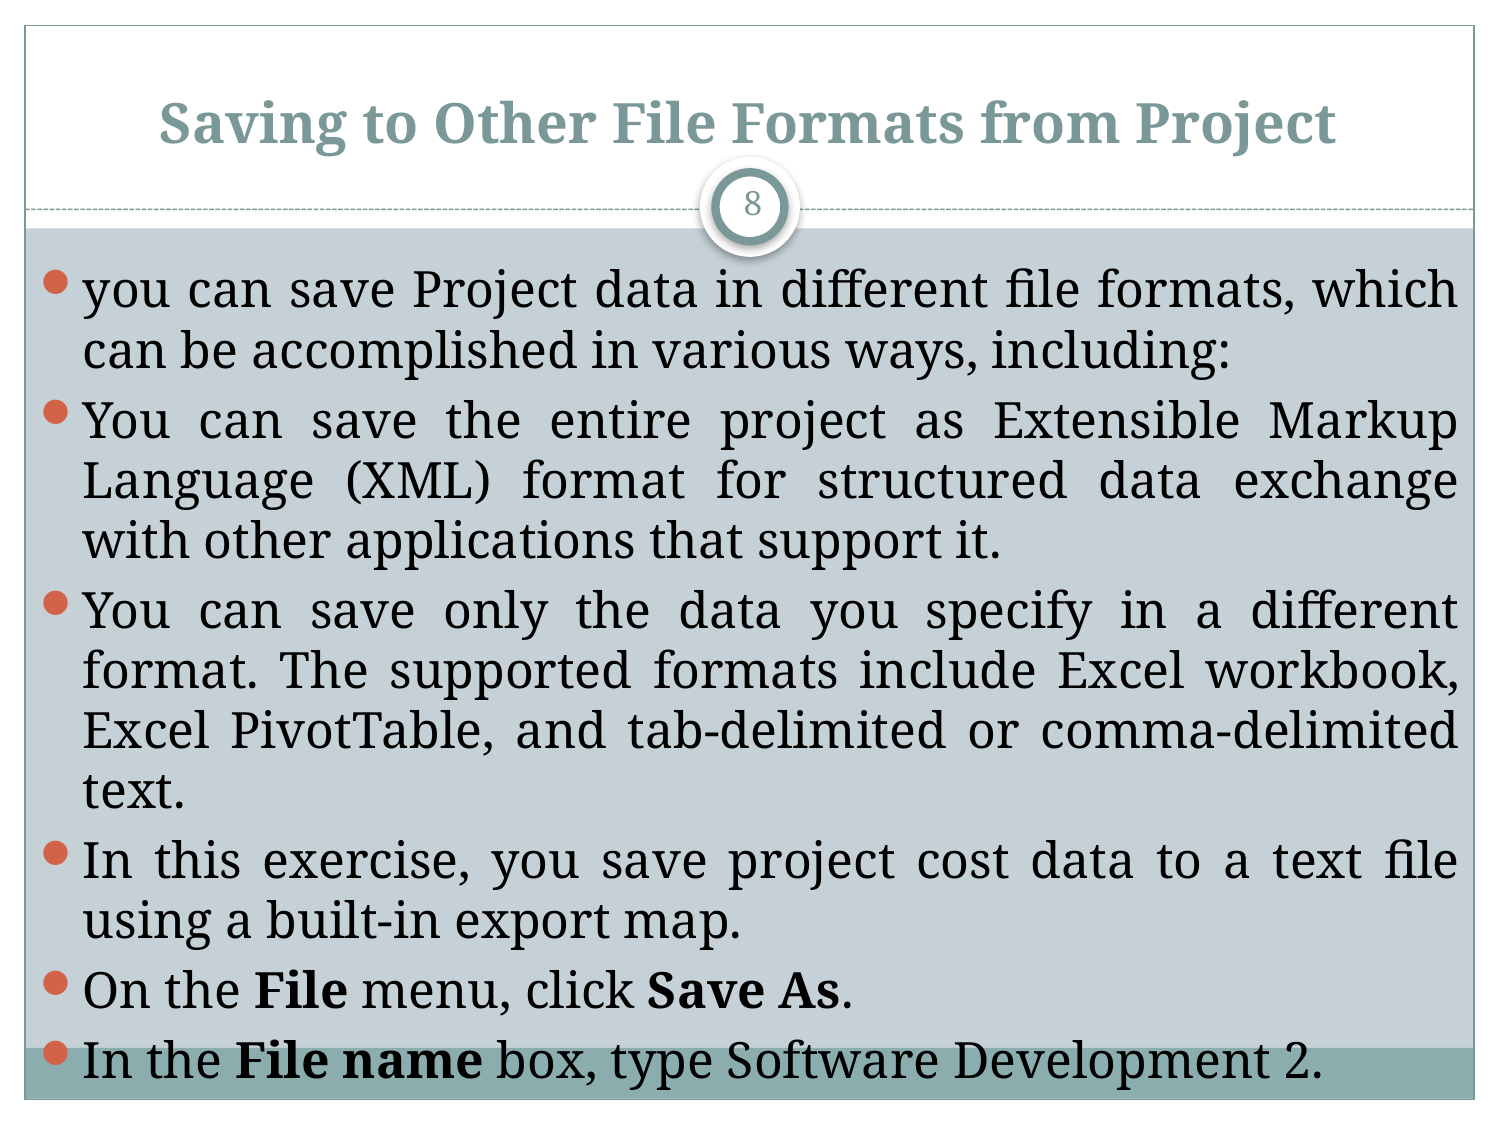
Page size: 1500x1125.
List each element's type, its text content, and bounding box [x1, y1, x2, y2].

title Saving to Other File Formats from Project [49, 37, 1450, 162]
slide_number 8 [715, 168, 791, 241]
list you can save Project data in different file formats, which can be accomplished in various ways, including: You can save the entire project as Extensible Markup Language (XML) format for structured data exchange with other applications that support it. You can save only the data you specify in a different format. The supported formats include Excel workbook, Excel PivotTable, and tab-delimited or comma-delimited text. In this exercise, you save project cost data to a text file using a built-in export map. On the File menu, click Save As. In the File name box, type Software Development 2. [24, 250, 1475, 1100]
